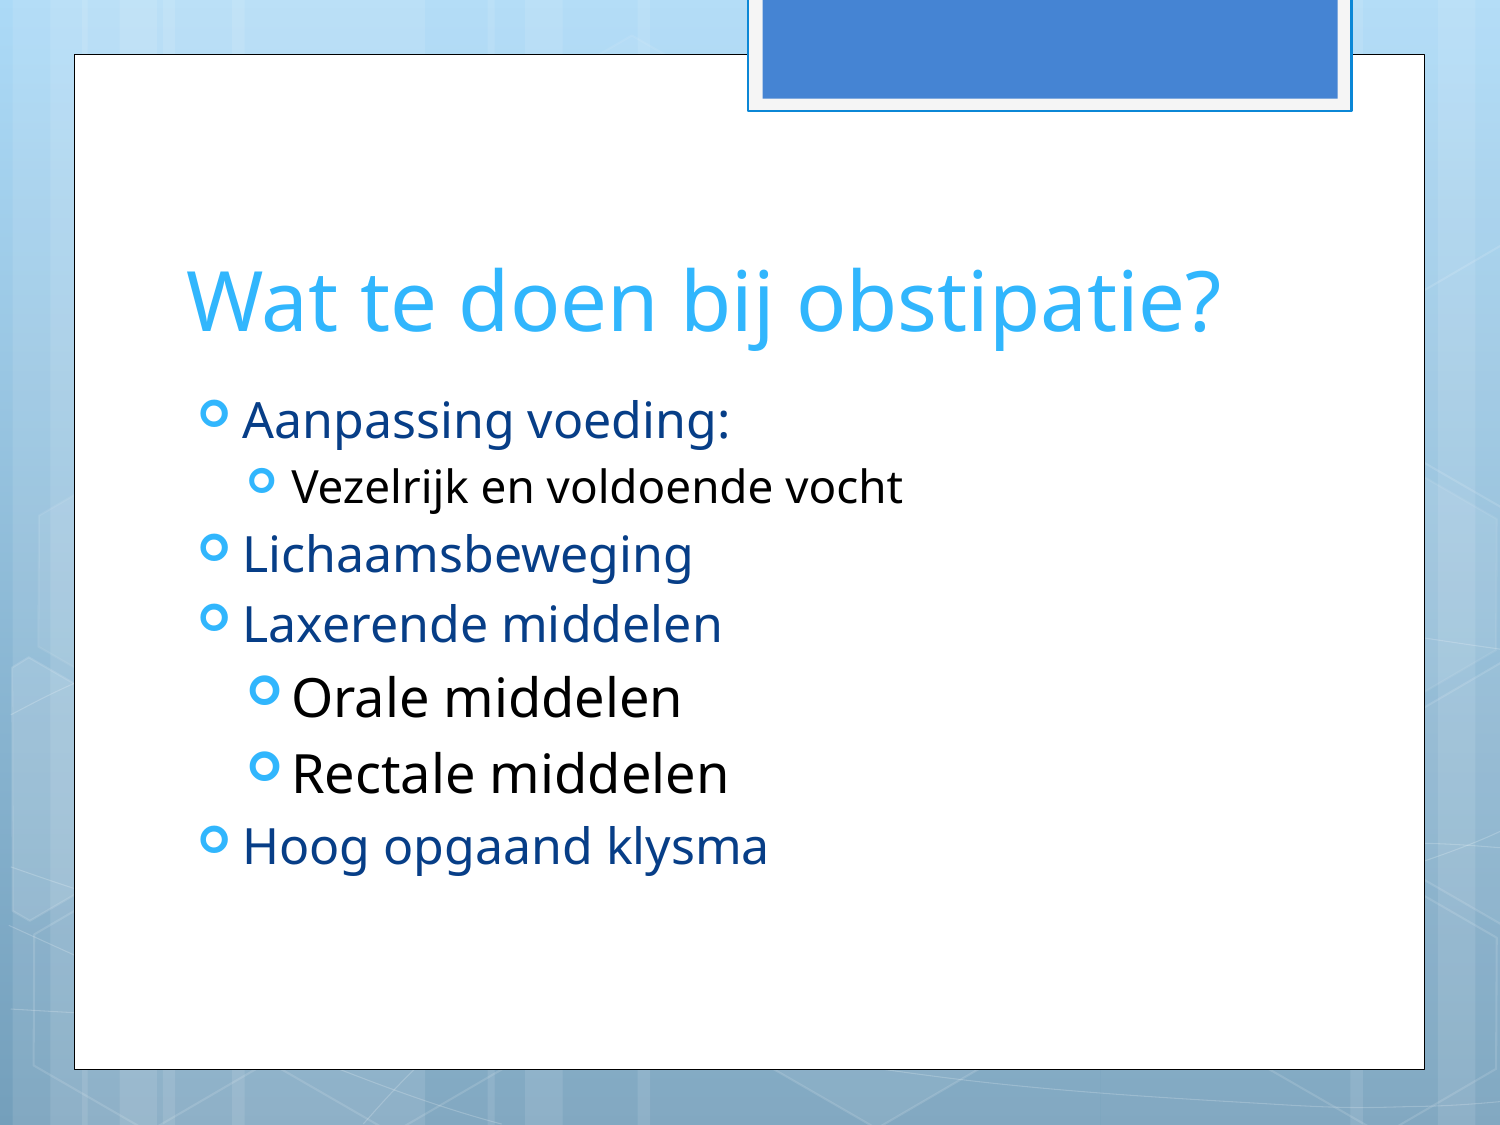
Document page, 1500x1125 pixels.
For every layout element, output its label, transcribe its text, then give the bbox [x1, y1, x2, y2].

title Wat te doen bij obstipatie? [171, 168, 1324, 357]
list Aanpassing voeding: Vezelrijk en voldoende vocht Lichaamsbeweging Laxerende middelen Orale middelen Rectale middelen Hoog opgaand klysma [171, 381, 1283, 957]
